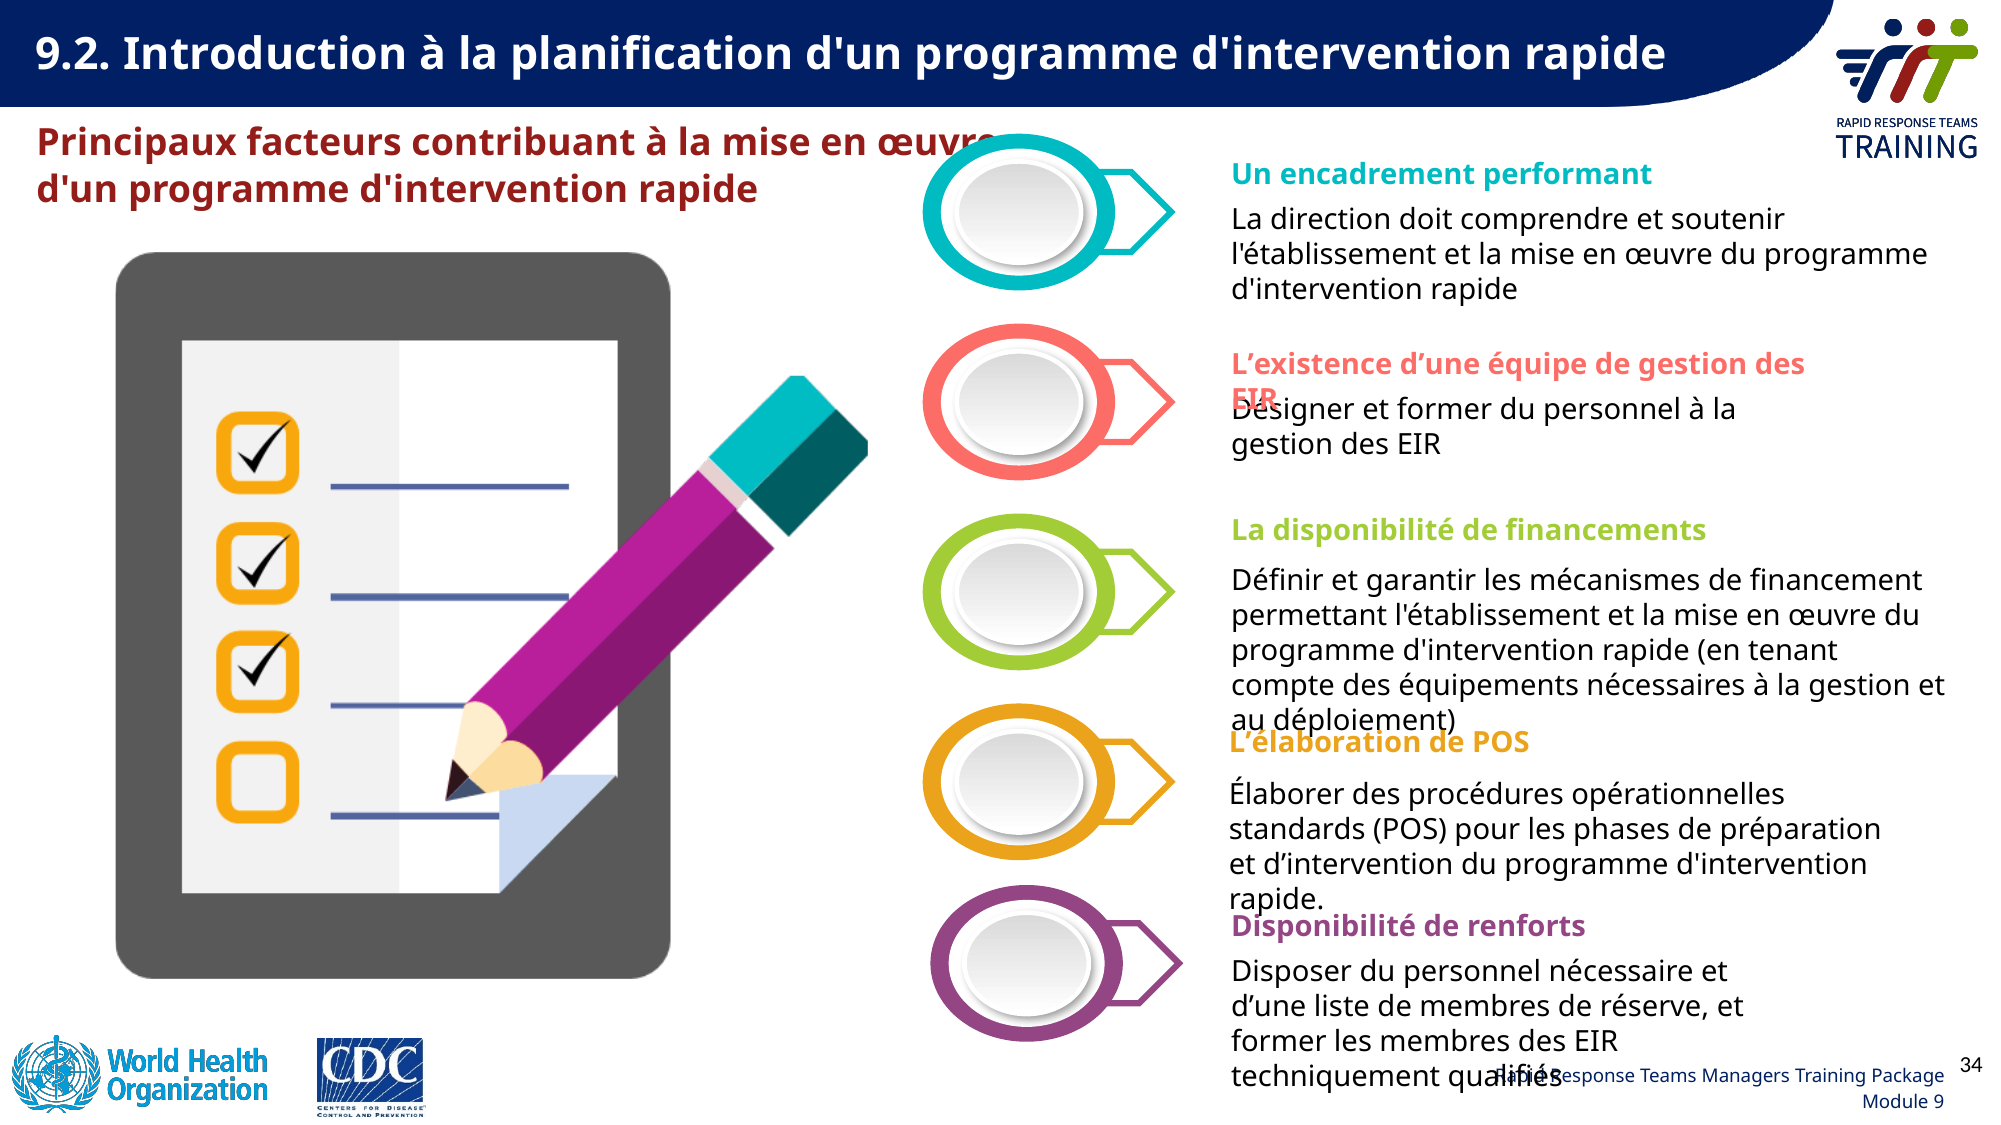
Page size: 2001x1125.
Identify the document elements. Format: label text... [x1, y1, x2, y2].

picture [30, 1083, 37, 1091]
picture [34, 1054, 43, 1078]
slide_number 34 [1929, 1041, 1998, 1095]
picture [40, 1062, 47, 1070]
text_box 9.2. Introduction à la planification d'un programme d'intervention rapide [27, 23, 1748, 125]
picture [36, 1088, 78, 1105]
picture [12, 1083, 48, 1113]
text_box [922, 133, 1964, 1067]
picture [59, 209, 908, 1117]
picture [24, 1054, 36, 1087]
picture [22, 1062, 26, 1077]
picture [0, 0, 1978, 167]
picture [50, 1108, 62, 1113]
picture [12, 1035, 54, 1068]
picture [46, 1056, 54, 1062]
picture [71, 1053, 90, 1091]
list Principaux facteurs contribuant à la mise en œuvre d'un programme d'intervention rapide [28, 125, 1747, 194]
